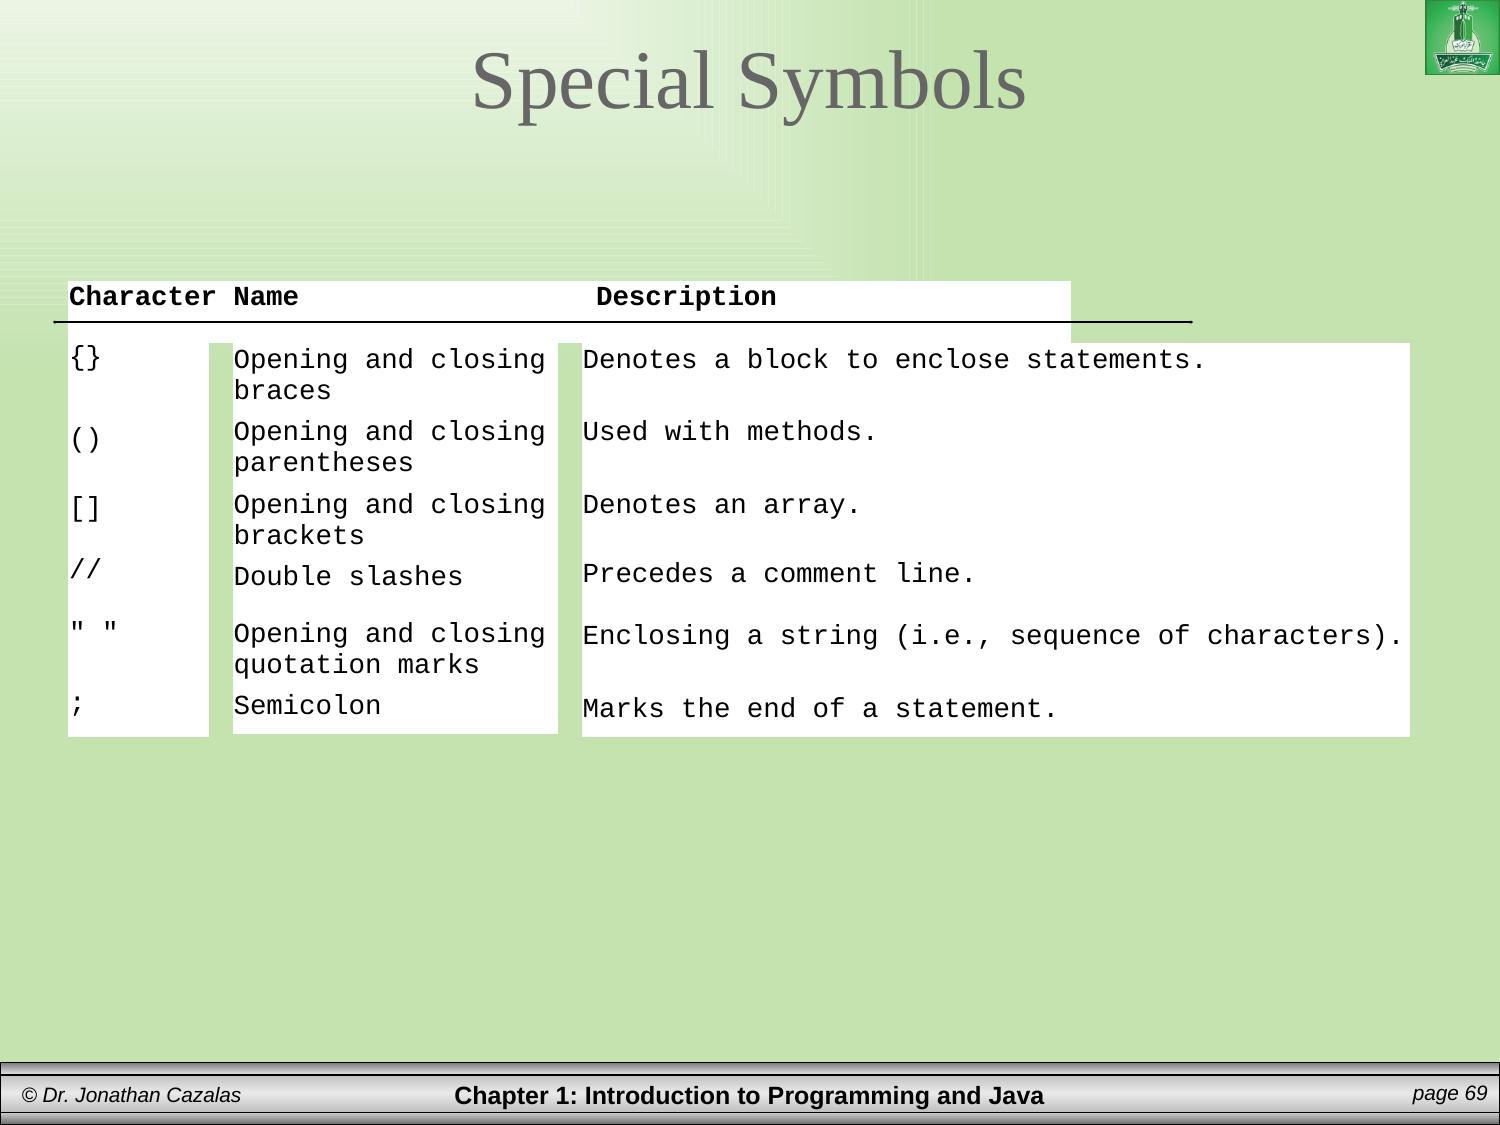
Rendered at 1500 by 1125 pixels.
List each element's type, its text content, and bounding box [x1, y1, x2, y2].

picture [1425, 0, 1500, 75]
text_box Special Symbols [112, 24, 1388, 125]
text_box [37, 249, 1463, 745]
